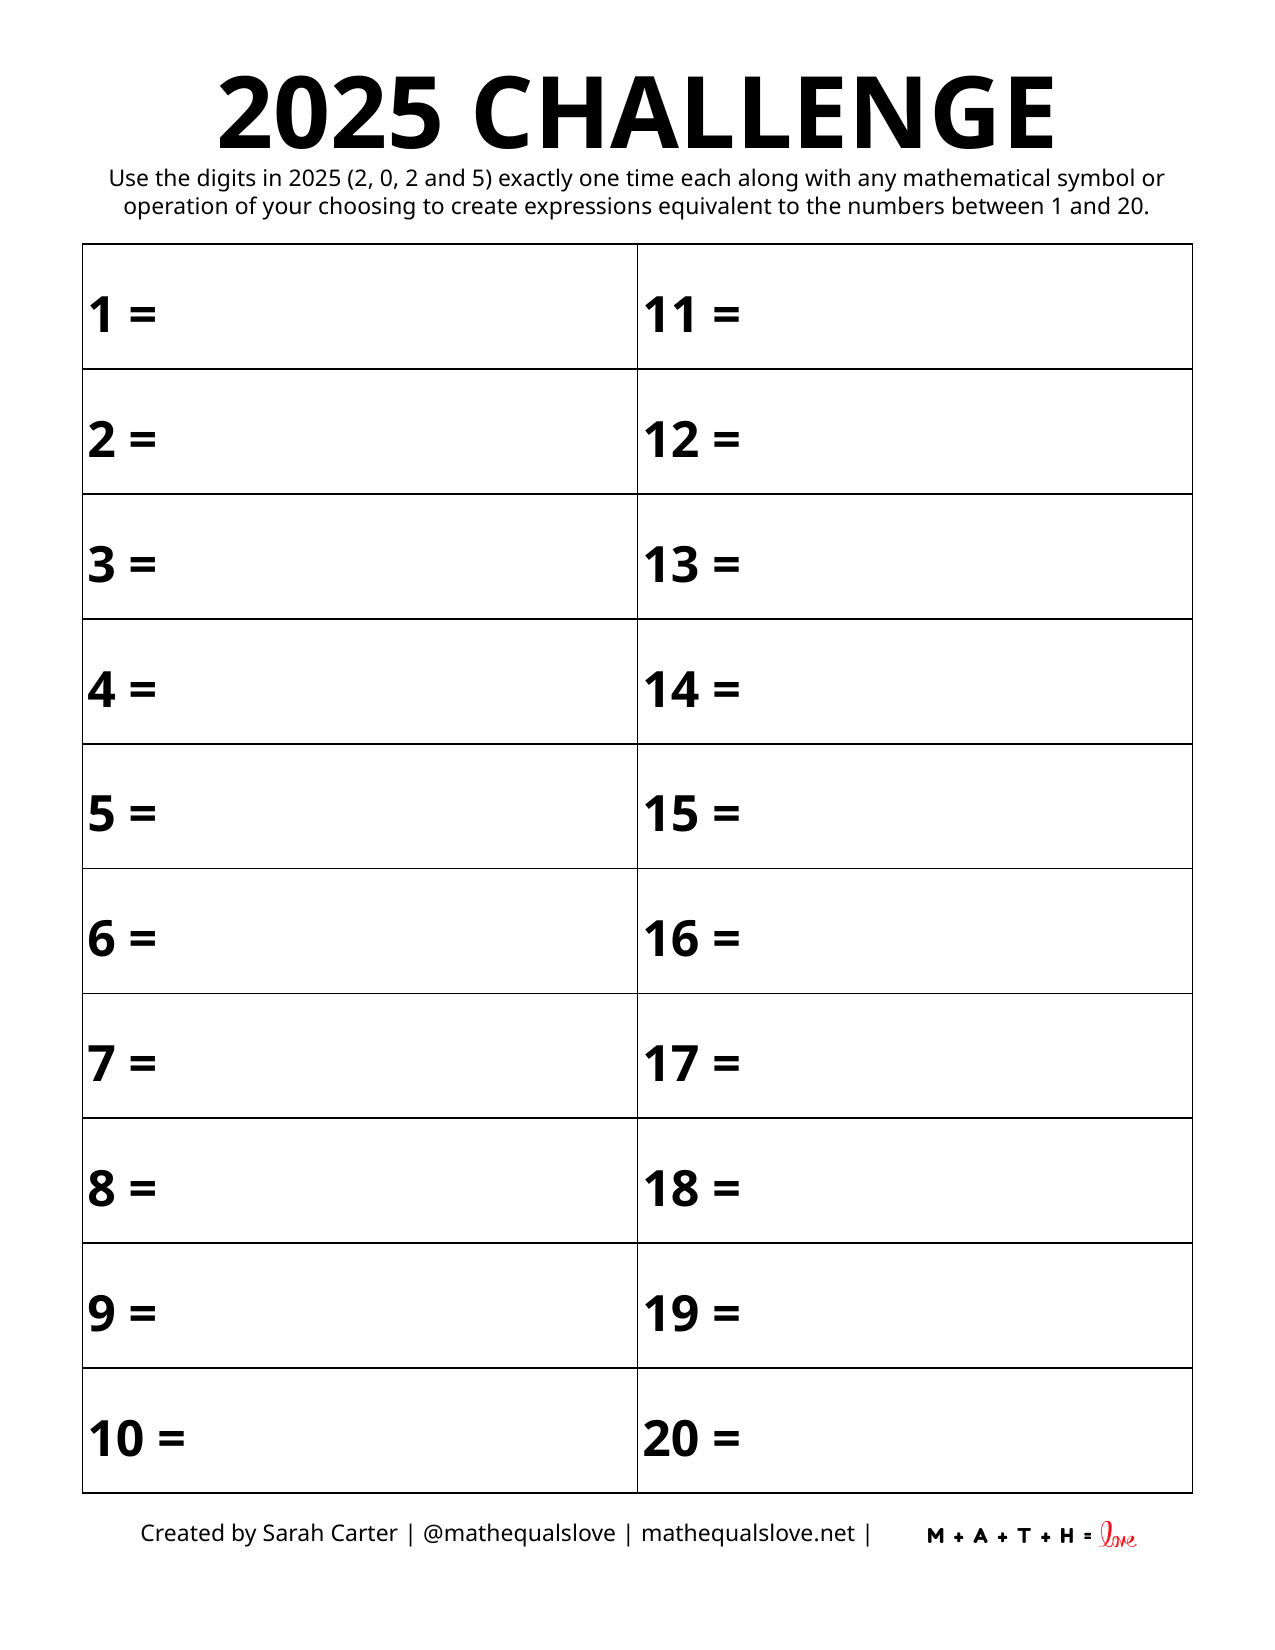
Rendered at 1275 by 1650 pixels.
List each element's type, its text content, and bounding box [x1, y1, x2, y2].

table_cell 12 = [638, 370, 1192, 493]
table_cell 2 = [83, 370, 637, 493]
text_box Use the digits in 2025 (2, 0, 2 and 5) exactly one time each along with any mathematical symbol or operation of your choosing to create expressions equivalent to the numbers between 1 and 20. [74, 157, 1200, 244]
table_cell 14 = [638, 620, 1192, 743]
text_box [125, 1510, 1254, 1555]
table_cell 8 = [83, 1119, 637, 1242]
table_cell 16 = [638, 869, 1192, 993]
table_cell 20 = [638, 1369, 1192, 1492]
table_cell 15 = [638, 745, 1192, 868]
table_cell 10 = [83, 1369, 637, 1492]
table_cell 3 = [83, 495, 637, 618]
table_cell 13 = [638, 495, 1192, 618]
table_cell 6 = [83, 869, 637, 993]
table_cell 7 = [83, 994, 637, 1117]
table_cell 4 = [83, 620, 637, 743]
table_header 1 = [83, 245, 637, 368]
table_cell 17 = [638, 994, 1192, 1117]
text_box [264, 700, 1275, 1650]
table_cell 5 = [83, 745, 637, 868]
table_cell 18 = [638, 1119, 1192, 1242]
table_cell 19 = [638, 1244, 1192, 1367]
table_cell 9 = [83, 1244, 637, 1367]
table_header 11 = [638, 245, 1192, 368]
text_box 2025 CHALLENGE [72, 42, 1203, 158]
